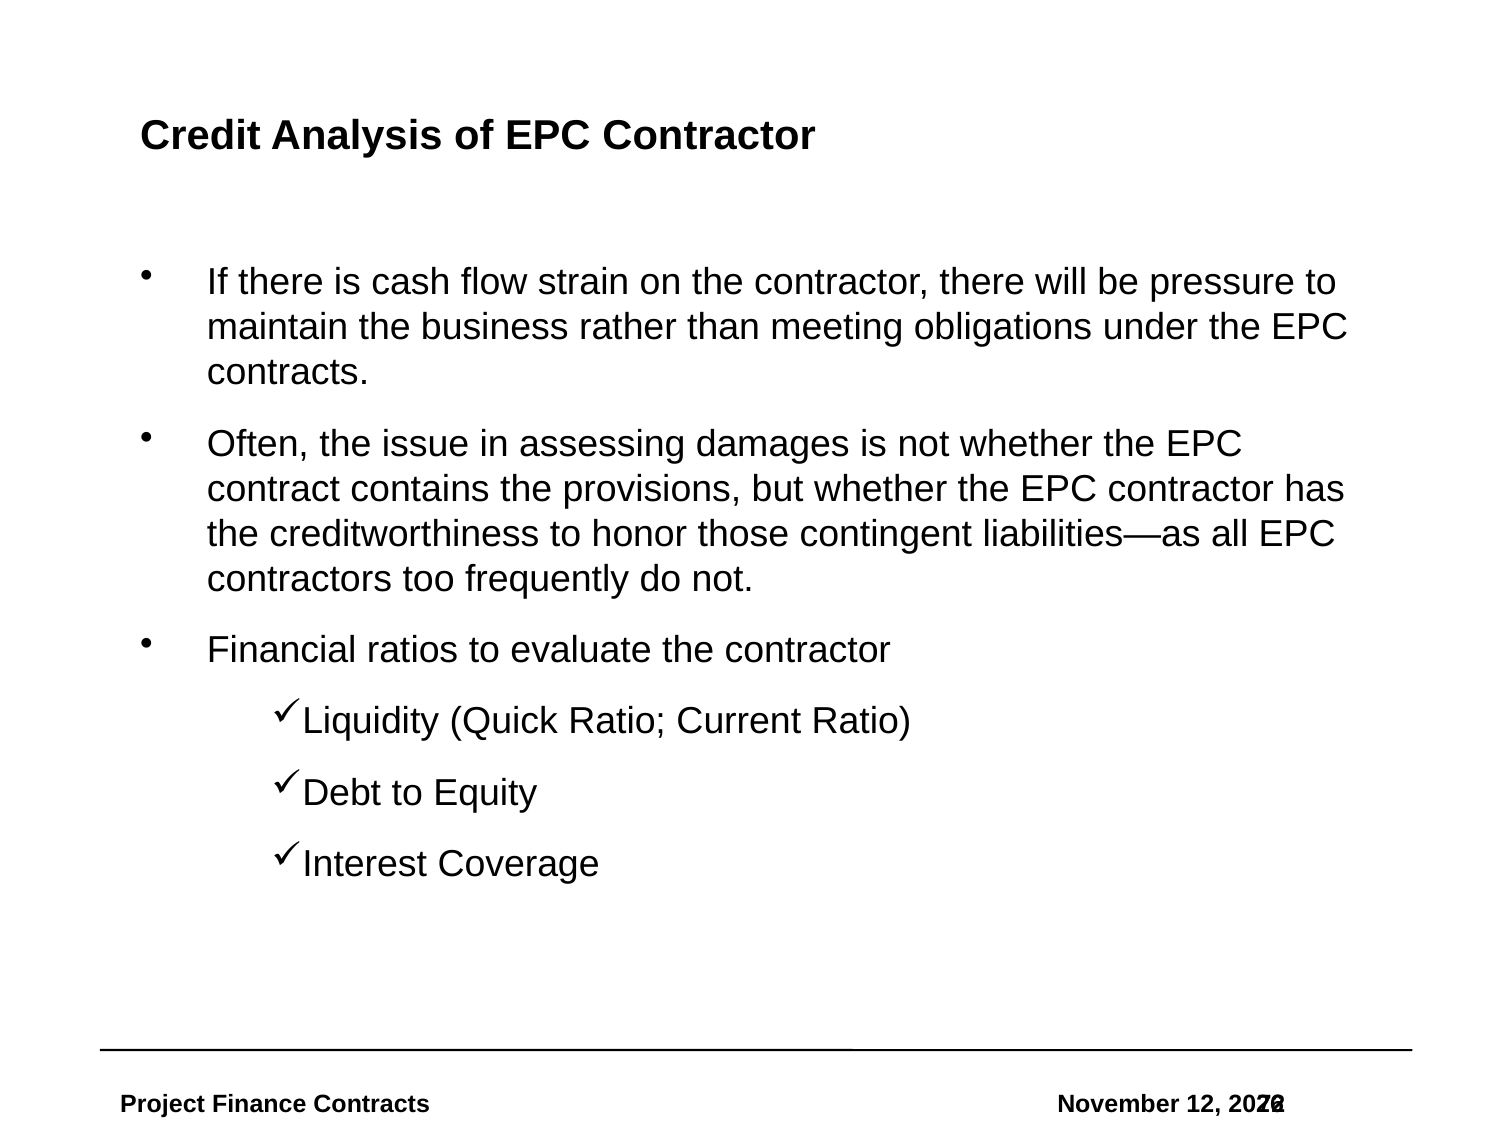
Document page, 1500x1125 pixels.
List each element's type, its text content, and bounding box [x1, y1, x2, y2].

title Credit Analysis of EPC Contractor [124, 99, 1288, 226]
list If there is cash flow strain on the contractor, there will be pressure to maintain the business rather than meeting obligations under the EPC contracts. Often, the issue in assessing damages is not whether the EPC contract contains the provisions, but whether the EPC contractor has the creditworthiness to honor those contingent liabilities—as all EPC contractors too frequently do not. Financial ratios to evaluate the contractor Liquidity (Quick Ratio; Current Ratio) Debt to Equity Interest Coverage [124, 249, 1376, 1001]
